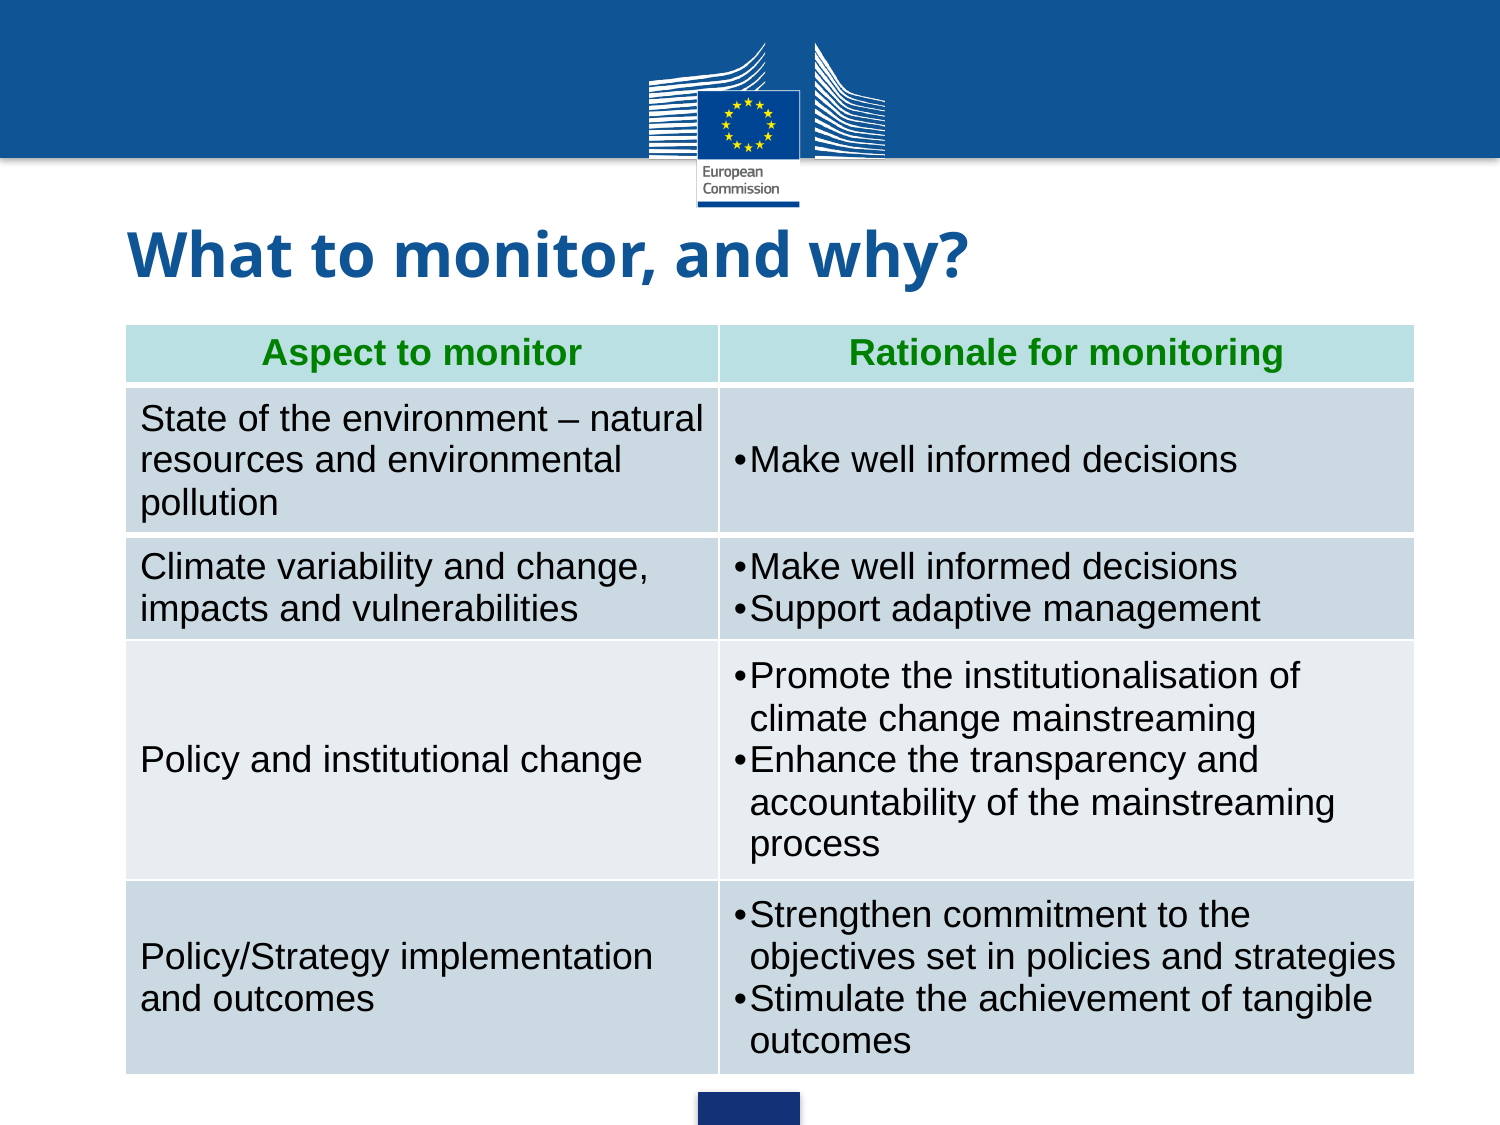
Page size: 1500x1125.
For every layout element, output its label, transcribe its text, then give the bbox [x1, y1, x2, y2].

table_cell Promote the institutionalisation of climate change mainstreaming Enhance the transparency and accountability of the mainstreaming process [720, 641, 1414, 879]
table_cell State of the environment – natural resources and environmental pollution [126, 388, 718, 532]
slide_number 9 [1074, 1024, 1426, 1103]
title What to monitor, and why? [112, 150, 1500, 354]
table_cell Policy/Strategy implementation and outcomes [126, 881, 718, 1074]
table_cell Make well informed decisions Support adaptive management [720, 538, 1414, 639]
table_cell Strengthen commitment to the objectives set in policies and strategies Stimulate the achievement of tangible outcomes [720, 881, 1414, 1074]
table_header Aspect to monitor [126, 325, 718, 382]
picture [649, 42, 885, 150]
table_header Rationale for monitoring [720, 325, 1414, 382]
table_cell Policy and institutional change [126, 641, 718, 879]
table_cell Climate variability and change, impacts and vulnerabilities [126, 538, 718, 639]
table_cell Make well informed decisions [720, 388, 1414, 532]
